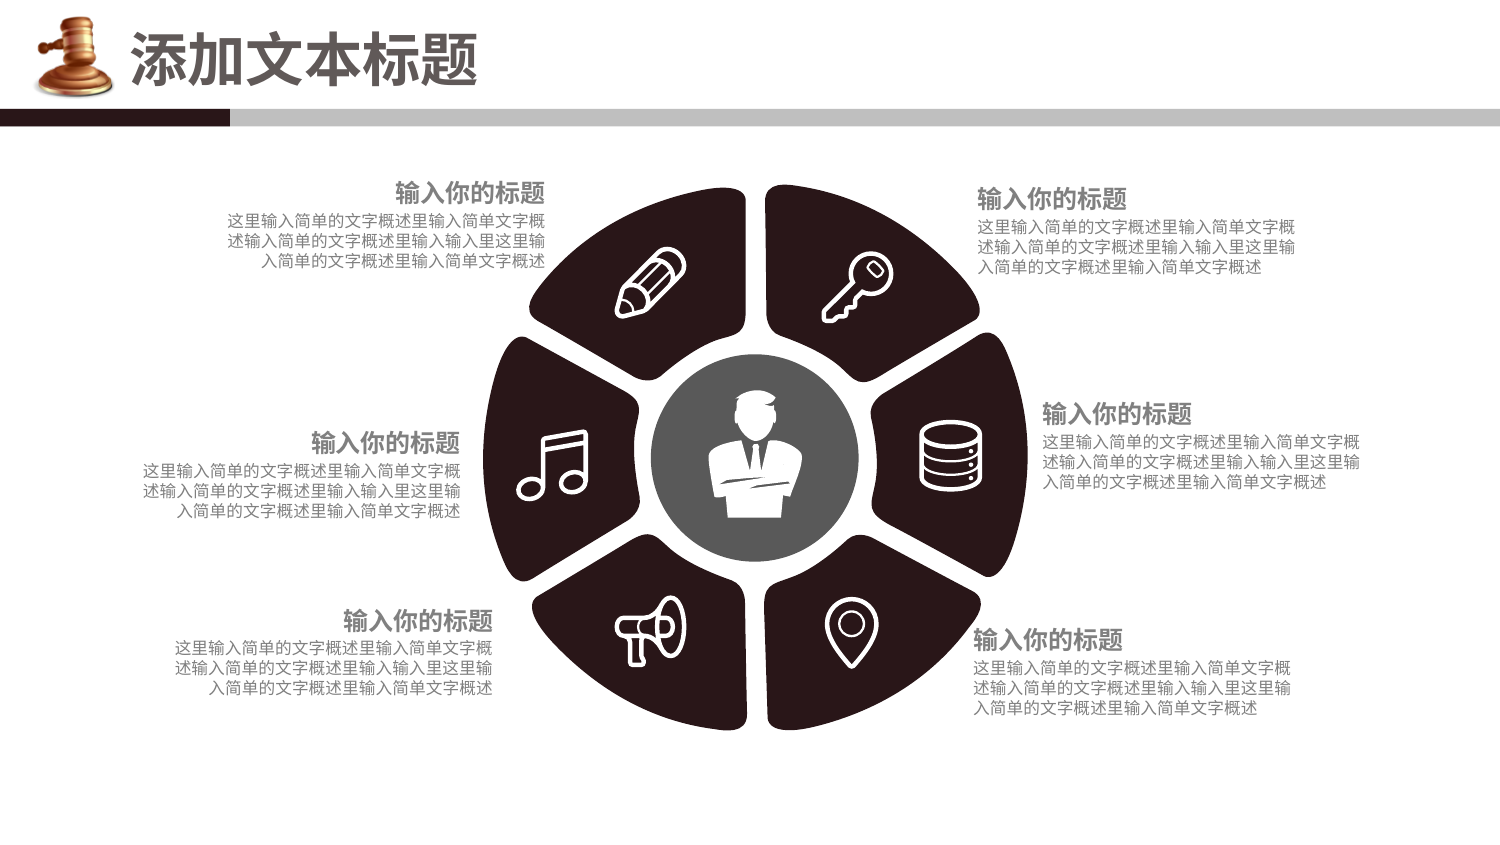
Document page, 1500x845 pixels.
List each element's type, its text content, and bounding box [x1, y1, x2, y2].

text_box [483, 336, 640, 582]
text_box [532, 534, 748, 731]
text_box [231, 108, 1500, 127]
text_box [534, 187, 746, 381]
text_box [821, 251, 894, 324]
text_box [764, 534, 981, 731]
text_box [919, 419, 983, 492]
text_box 输入你的标题 这里输入简单的文字概述里输入简单文字概述输入简单的文字概述里输入输入里这里输入简单的文字概述里输入简单文字概述 [159, 597, 509, 746]
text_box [650, 354, 859, 562]
text_box 输入你的标题 这里输入简单的文字概述里输入简单文字概述输入简单的文字概述里输入输入里这里输入简单的文字概述里输入简单文字概述 [211, 170, 561, 319]
text_box 输入你的标题 这里输入简单的文字概述里输入简单文字概述输入简单的文字概述里输入输入里这里输入简单的文字概述里输入简单文字概述 [1027, 390, 1377, 539]
text_box [0, 108, 231, 127]
text_box [870, 332, 1027, 578]
text_box [614, 246, 687, 319]
text_box 输入你的标题 这里输入简单的文字概述里输入简单文字概述输入简单的文字概述里输入输入里这里输入简单的文字概述里输入简单文字概述 [127, 420, 477, 568]
text_box 输入你的标题 这里输入简单的文字概述里输入简单文字概述输入简单的文字概述里输入输入里这里输入简单的文字概述里输入简单文字概述 [962, 175, 1312, 324]
text_box [614, 595, 687, 668]
text_box 添加文本标题 [114, 15, 969, 101]
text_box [824, 596, 879, 669]
text_box [516, 429, 589, 502]
text_box [765, 184, 969, 383]
picture [31, 15, 115, 99]
text_box 输入你的标题 这里输入简单的文字概述里输入简单文字概述输入简单的文字概述里输入输入里这里输入简单的文字概述里输入简单文字概述 [958, 616, 1307, 765]
